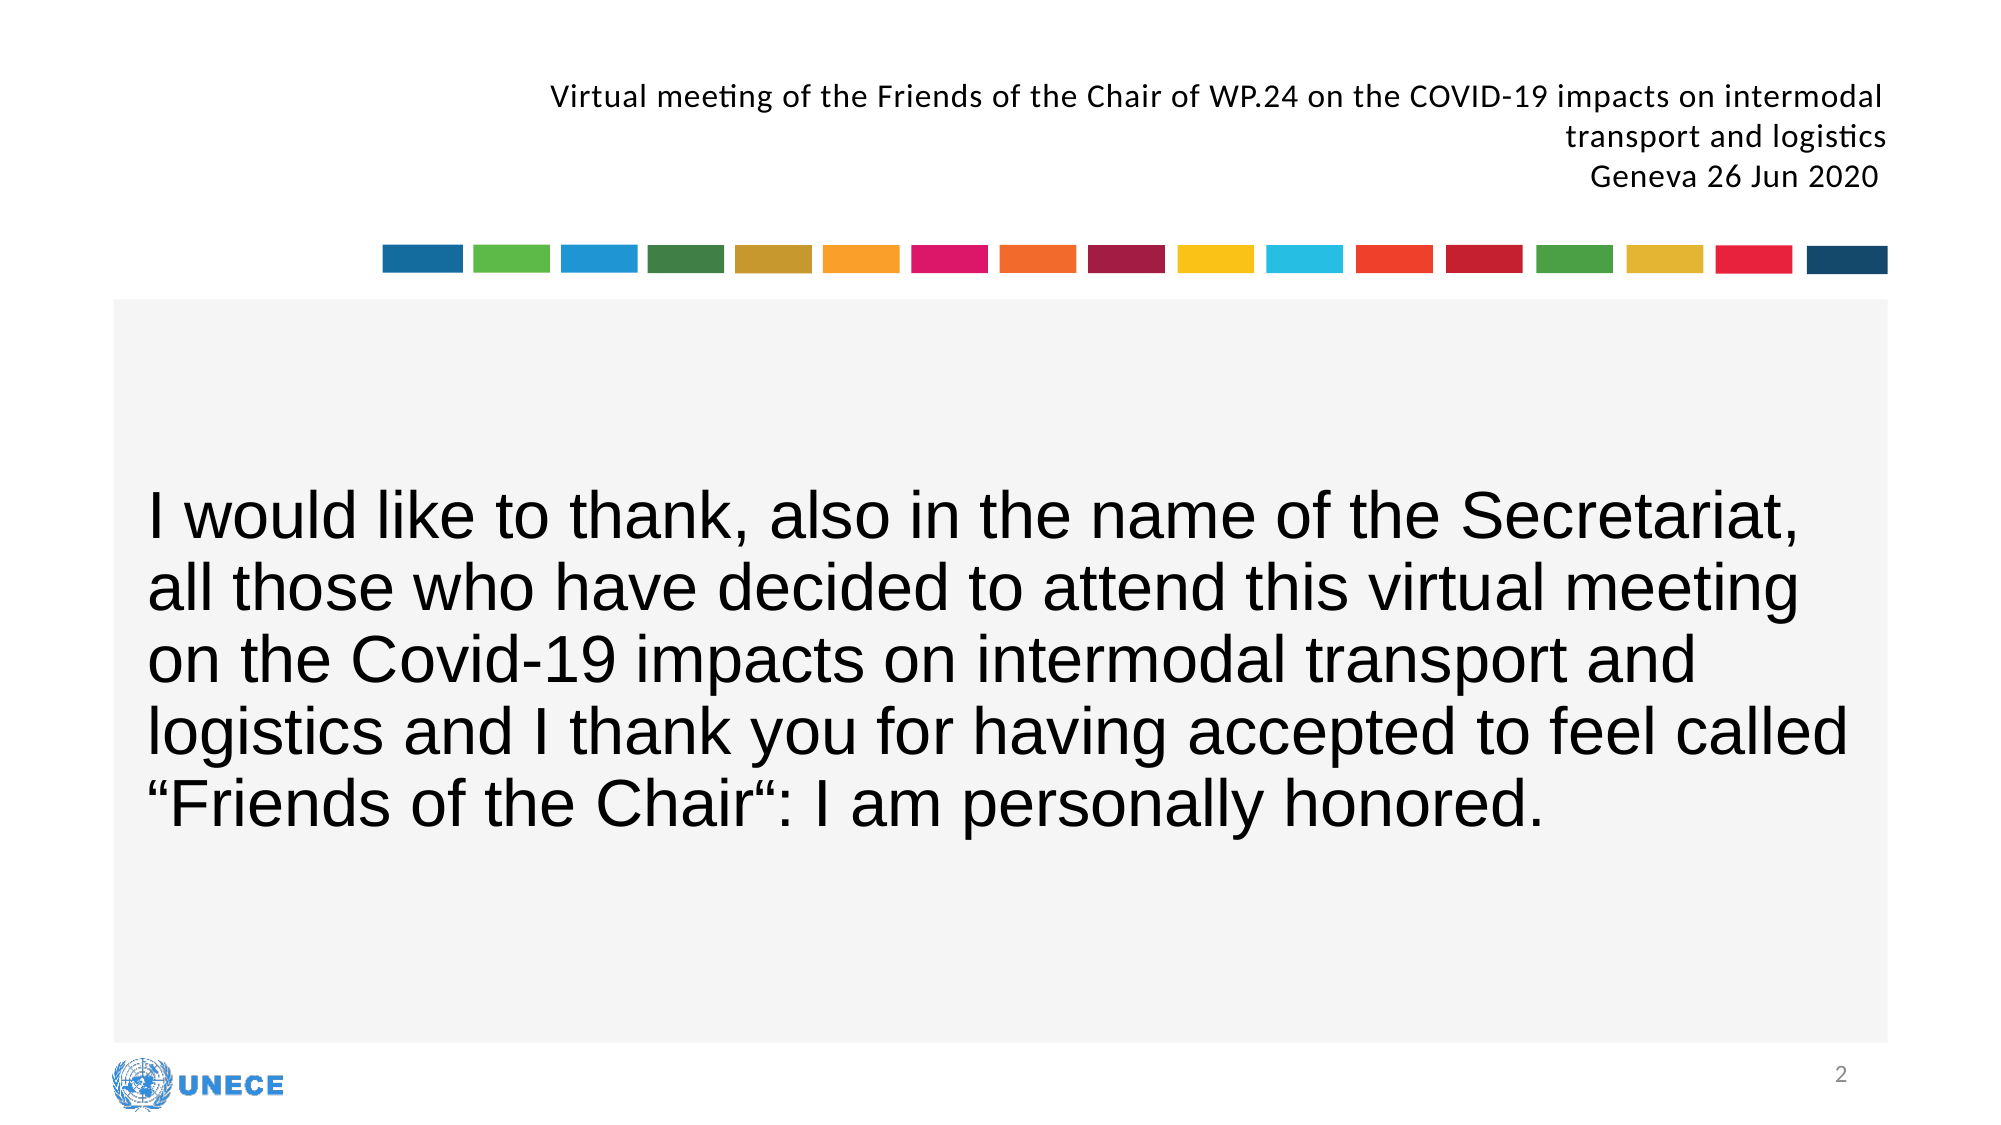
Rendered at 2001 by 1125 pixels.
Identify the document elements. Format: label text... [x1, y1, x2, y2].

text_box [382, 231, 1888, 286]
picture [108, 1057, 286, 1113]
slide_number 2 [1412, 1042, 1863, 1103]
list I would like to thank, also in the name of the Secretariat, all those who have decided to attend this virtual meeting on the Covid-19 impacts on intermodal transport and logistics and I thank you for having accepted to feel called “Friends of the Chair“: I am personally honored. [113, 299, 1888, 1043]
text_box Virtual meeting of the Friends of the Chair of WP.24 on the COVID-19 impacts on intermodal transport and logistics Geneva 26 Jun 2020 [457, 52, 1903, 216]
